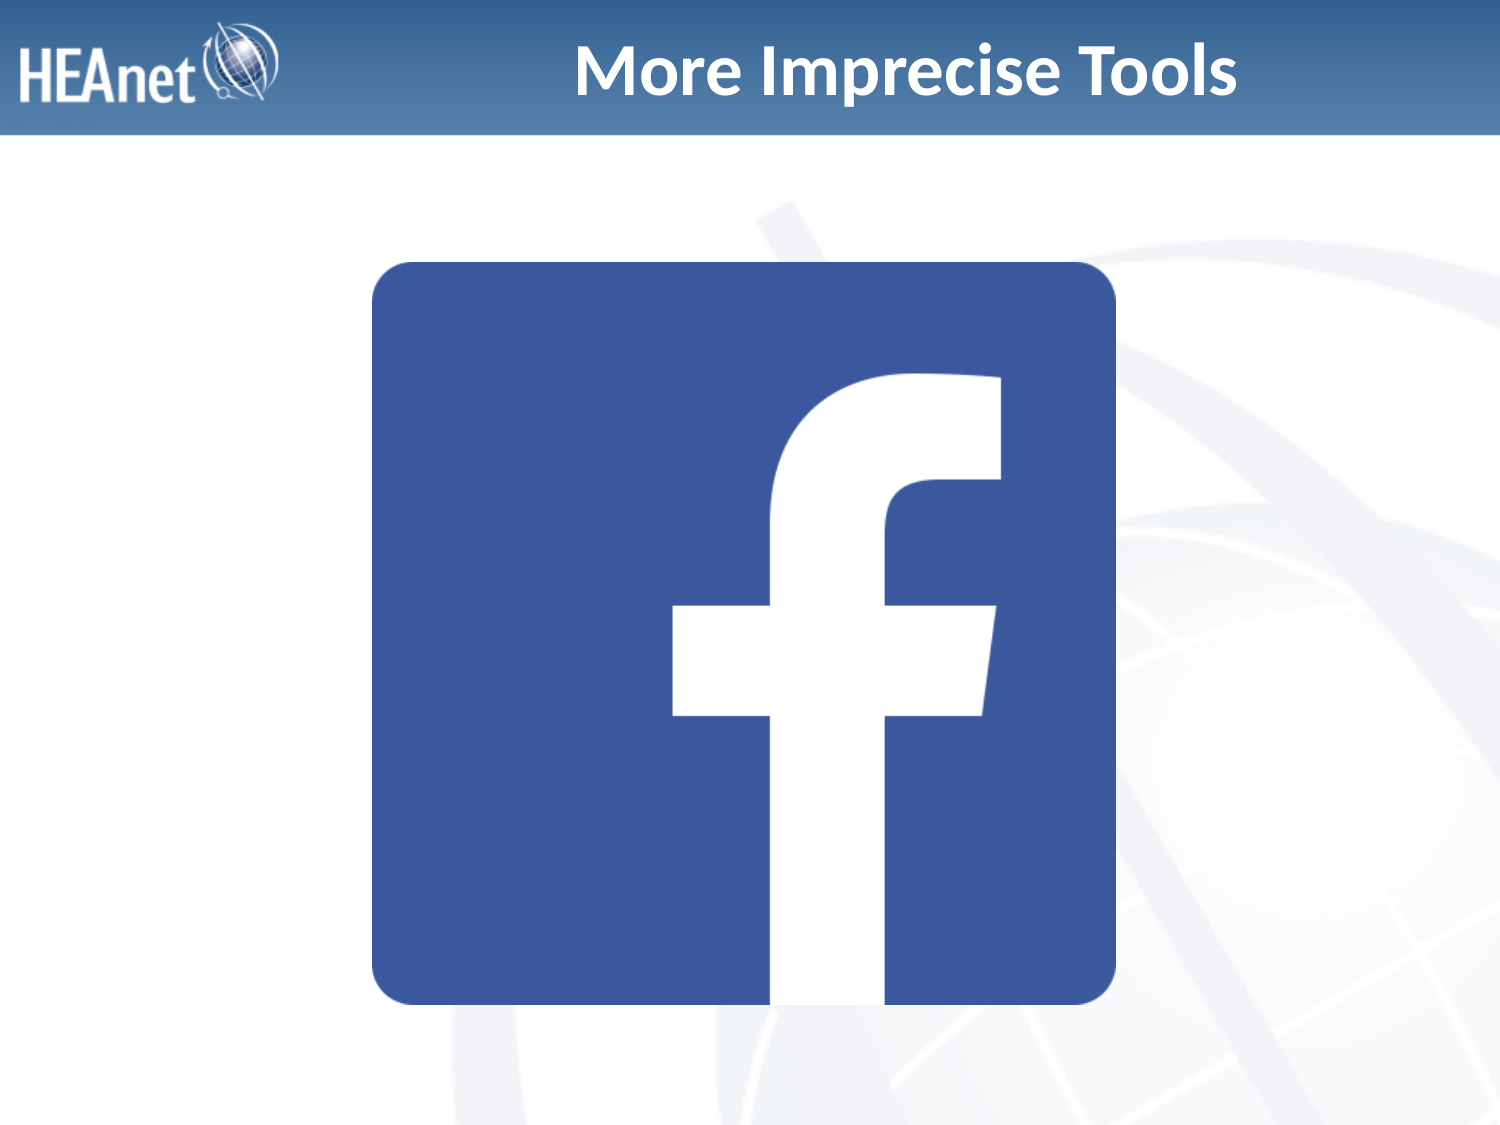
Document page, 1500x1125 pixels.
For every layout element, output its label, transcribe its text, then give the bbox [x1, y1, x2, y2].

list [40, 262, 1448, 1006]
picture [0, 0, 1500, 1125]
title More Imprecise Tools [312, 0, 1500, 160]
